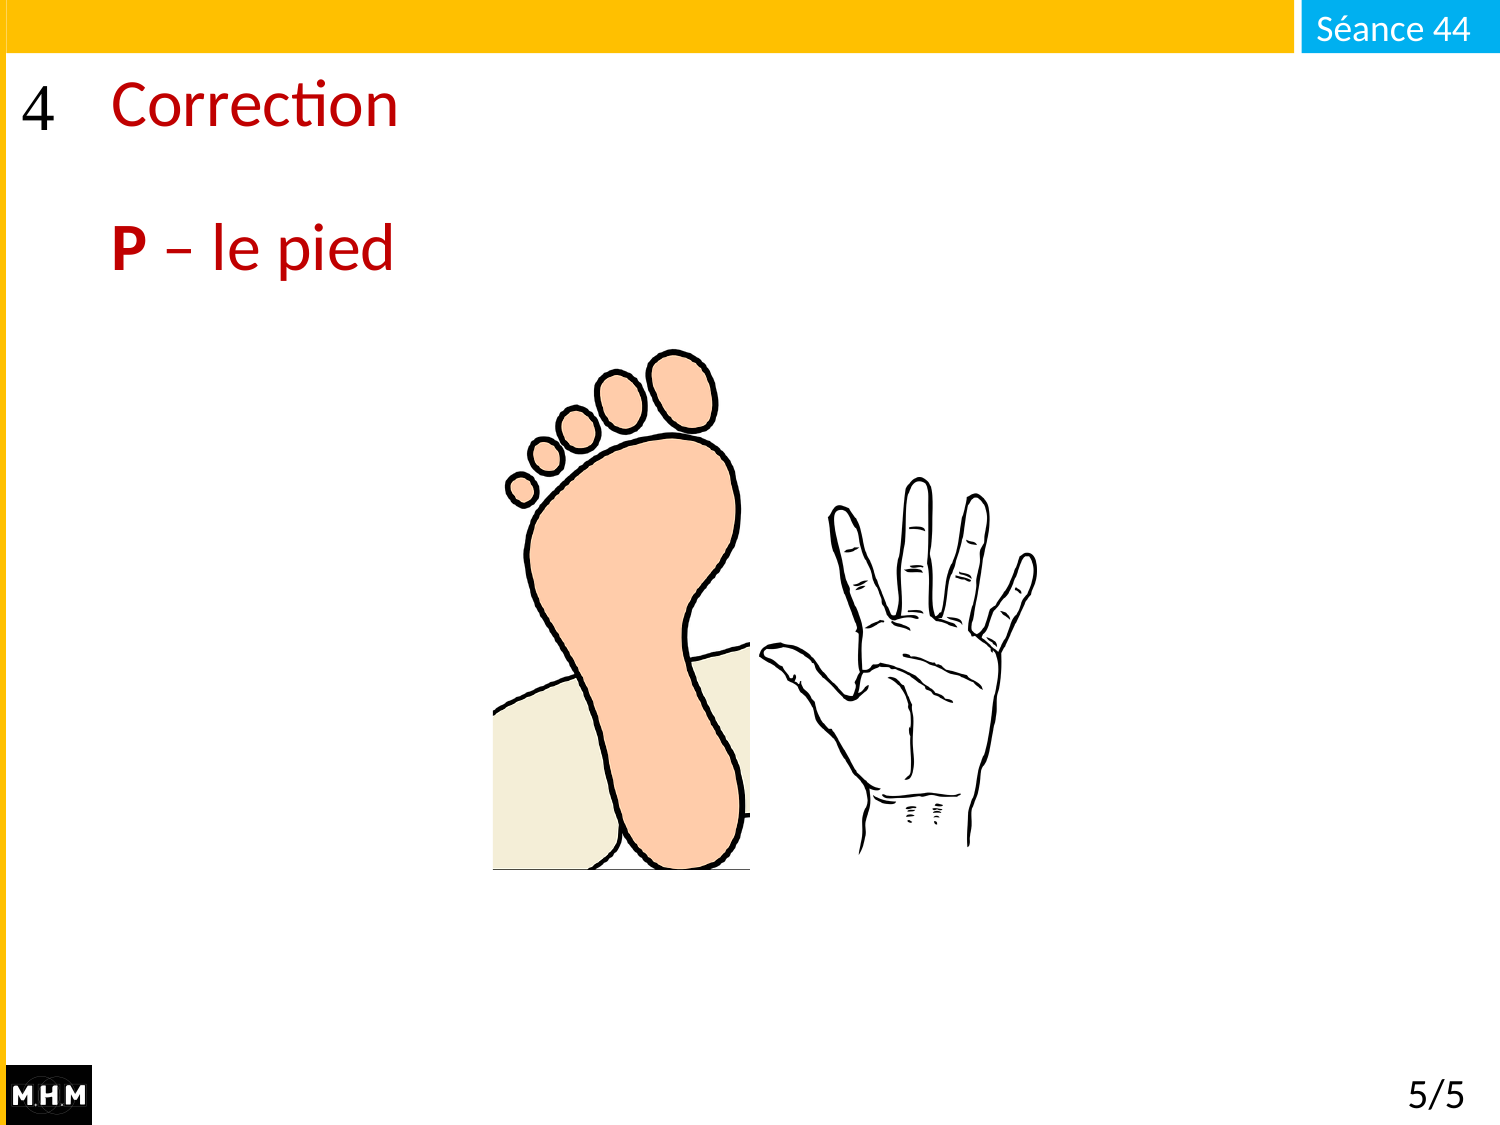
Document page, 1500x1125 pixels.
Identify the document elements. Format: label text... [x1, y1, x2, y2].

picture [759, 477, 1037, 855]
picture [6, 1065, 92, 1125]
title Correction [96, 60, 1391, 149]
list 5/5 [1373, 1064, 1500, 1125]
text_box P – le pied [96, 203, 1423, 293]
picture [492, 338, 750, 870]
